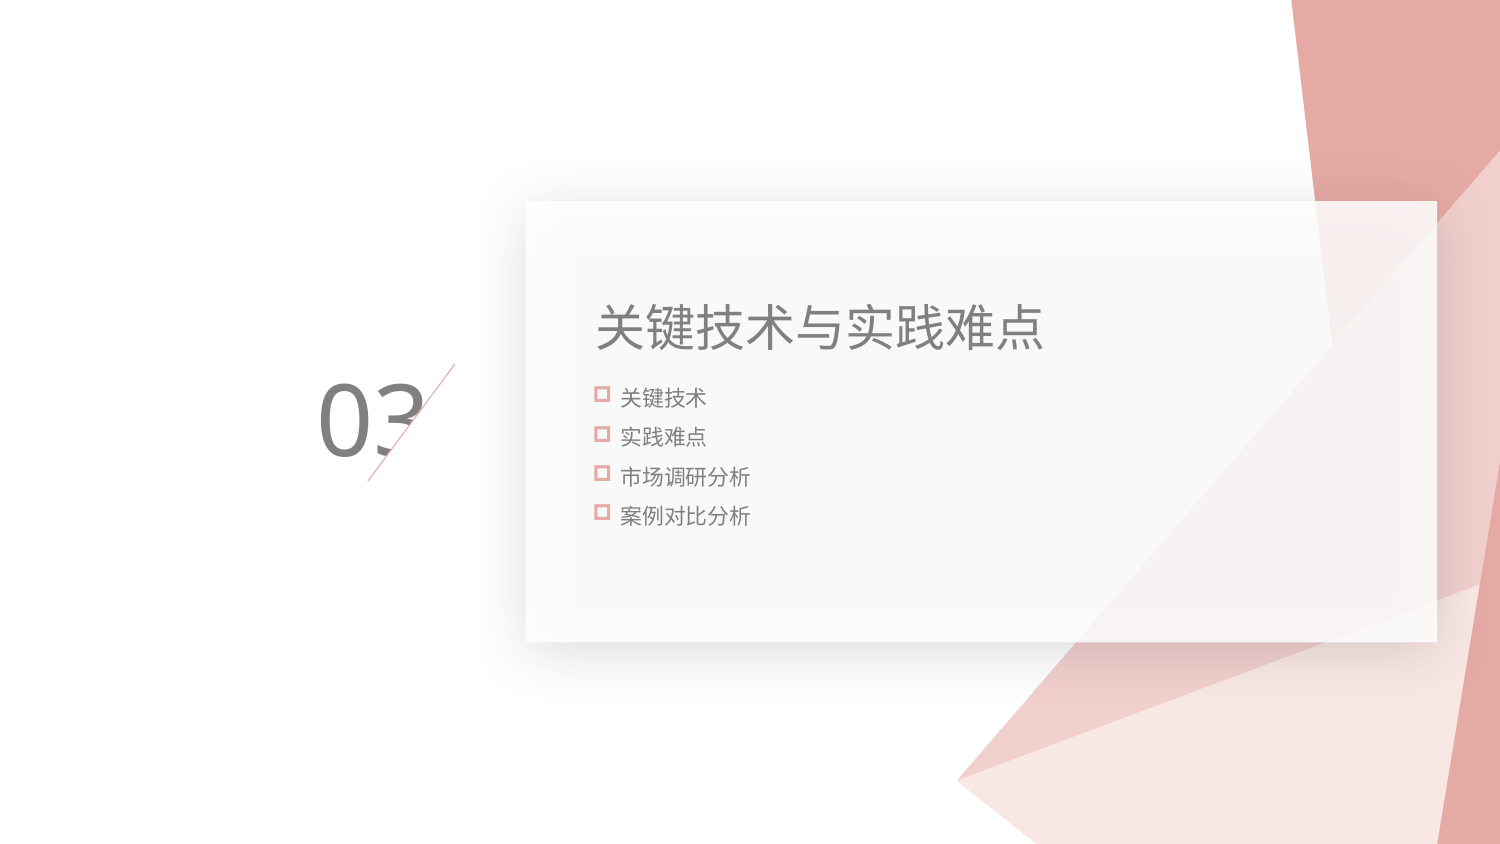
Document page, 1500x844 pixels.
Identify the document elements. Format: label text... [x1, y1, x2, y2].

text_box 关键技术 实践难点 市场调研分析 案例对比分析 [578, 364, 951, 537]
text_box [956, 0, 1500, 844]
text_box 03 [302, 348, 450, 484]
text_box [367, 364, 455, 482]
text_box [523, 199, 951, 644]
text_box 关键技术与实践难点 [580, 288, 951, 364]
